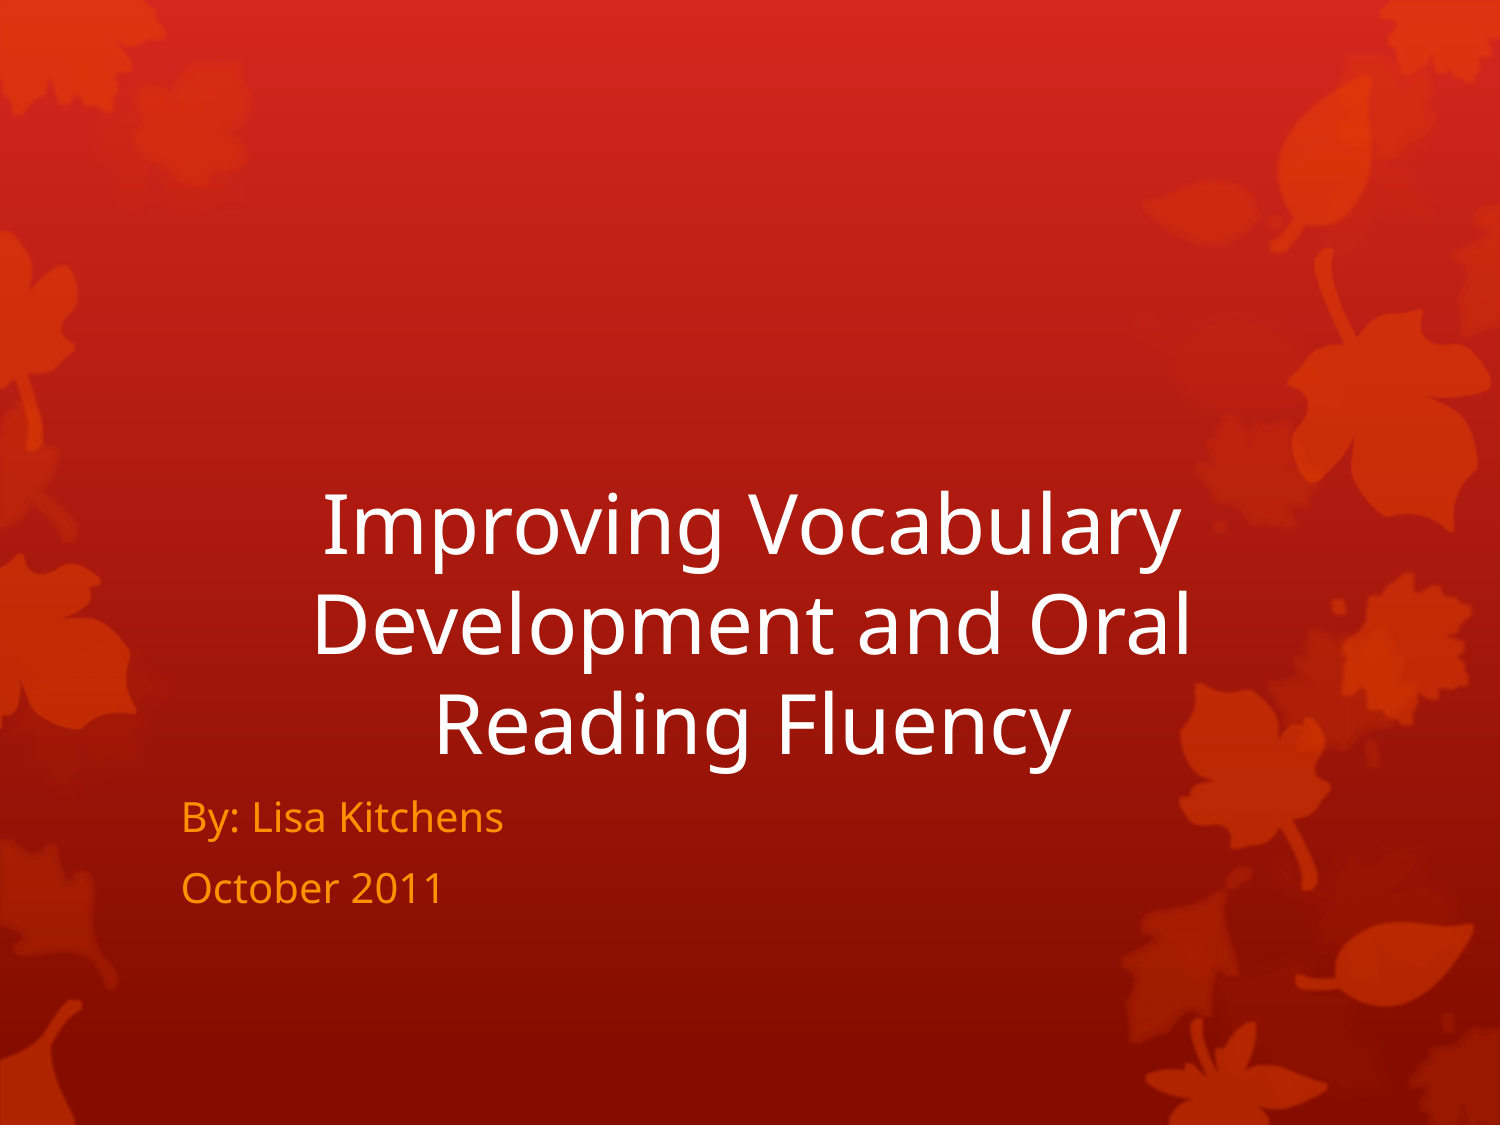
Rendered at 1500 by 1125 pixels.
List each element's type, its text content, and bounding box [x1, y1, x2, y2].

title Improving Vocabulary Development and Oral Reading Fluency [162, 437, 1343, 779]
subtitle By: Lisa Kitchens October 2011 [165, 783, 1334, 925]
